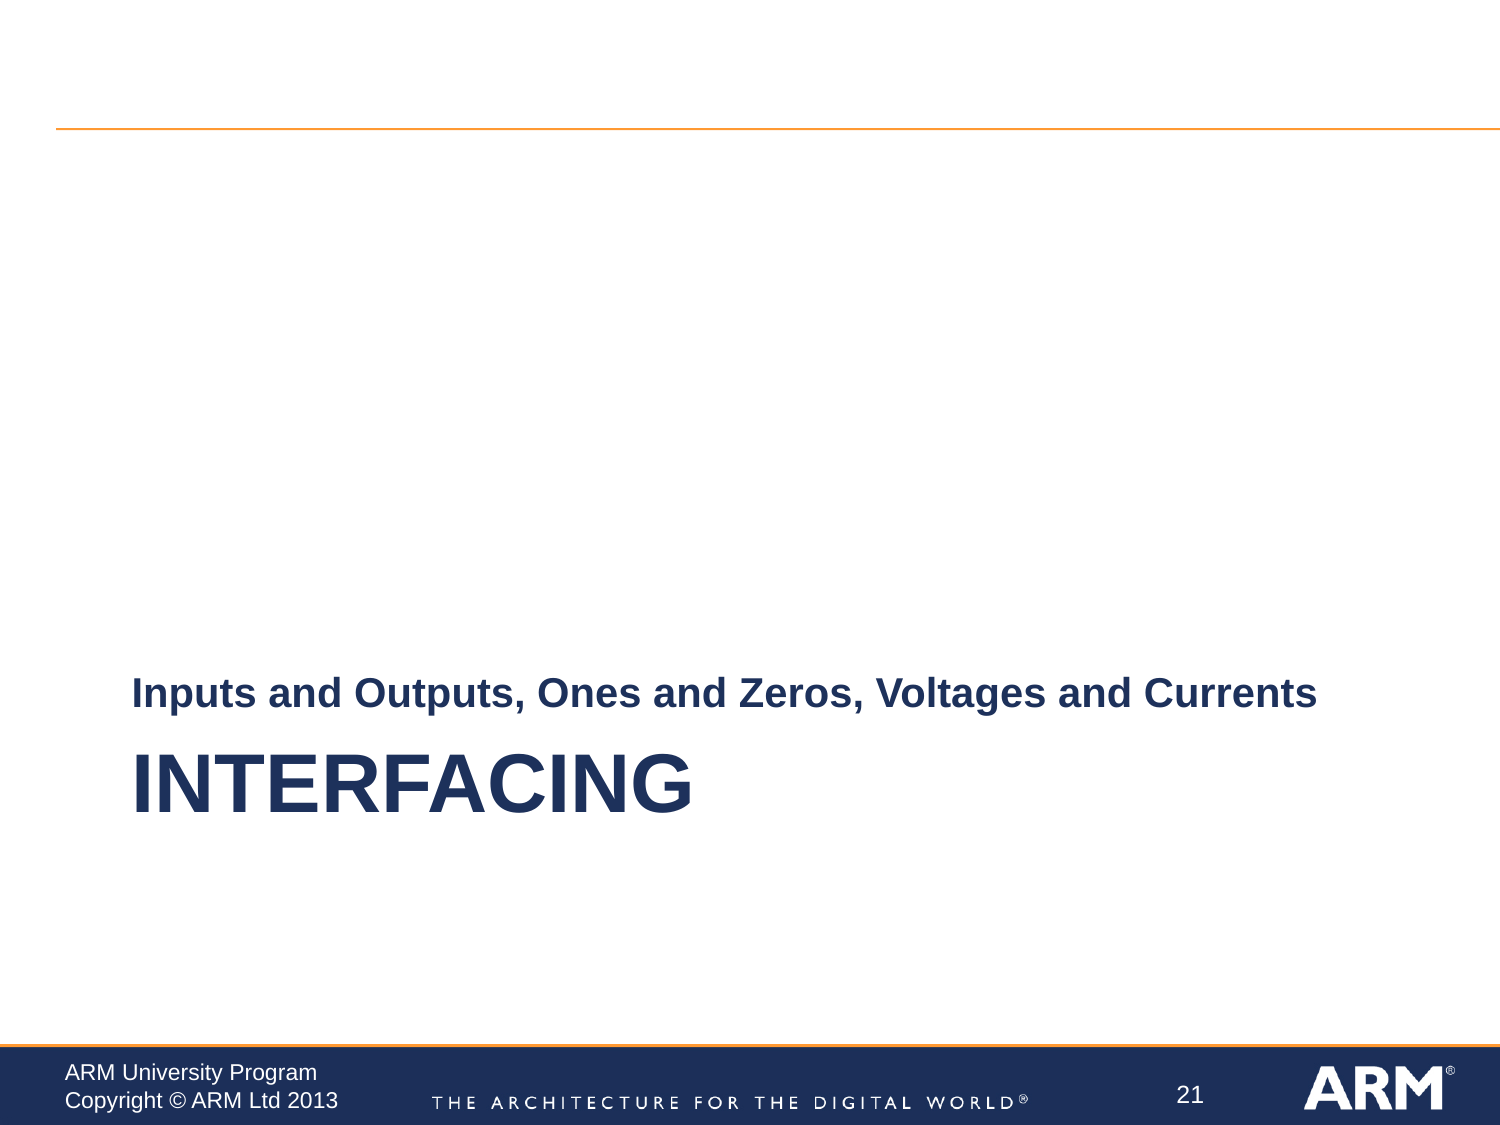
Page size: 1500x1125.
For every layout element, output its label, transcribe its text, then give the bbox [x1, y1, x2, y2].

picture [0, 1048, 1500, 1125]
list Inputs and Outputs, Ones and Zeros, Voltages and Currents [118, 476, 1394, 724]
title Interfacing [118, 724, 1394, 947]
